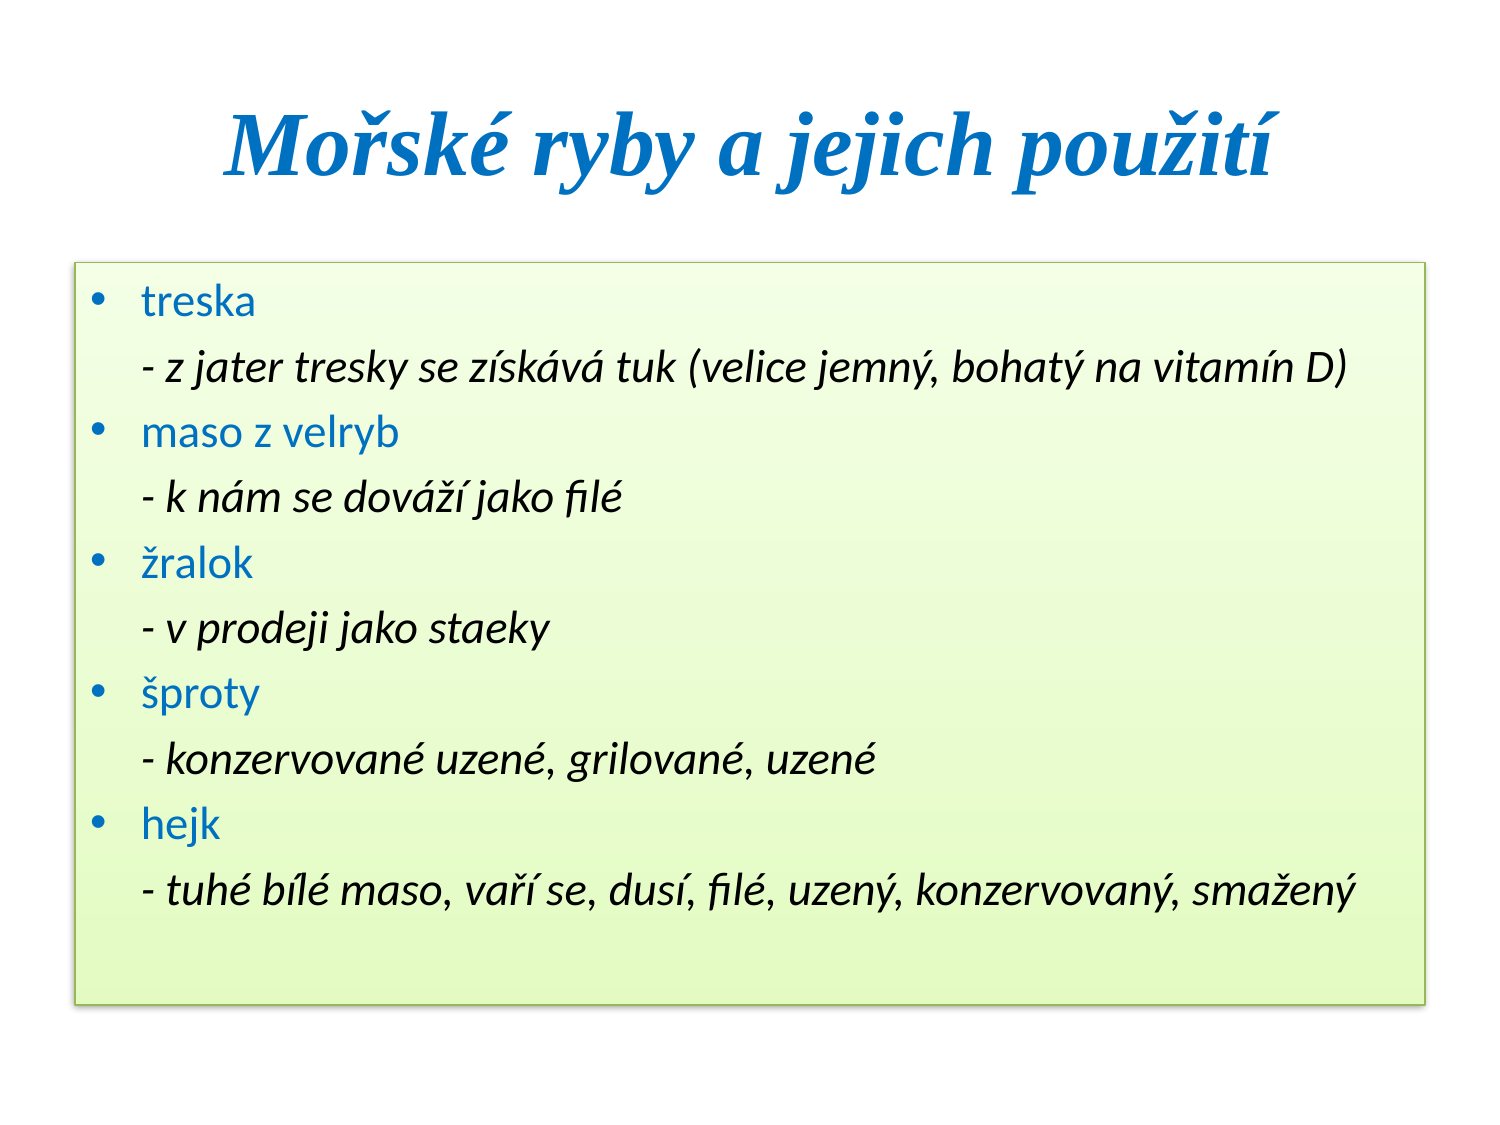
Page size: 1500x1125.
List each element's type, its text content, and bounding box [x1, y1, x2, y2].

title Mořské ryby a jejich použití [75, 45, 1425, 233]
list treska - z jater tresky se získává tuk (velice jemný, bohatý na vitamín D) maso z velryb - k nám se dováží jako filé žralok - v prodeji jako staeky šproty - konzervované uzené, grilované, uzené hejk - tuhé bílé maso, vaří se, dusí, filé, uzený, konzervovaný, smažený [74, 262, 1426, 1006]
